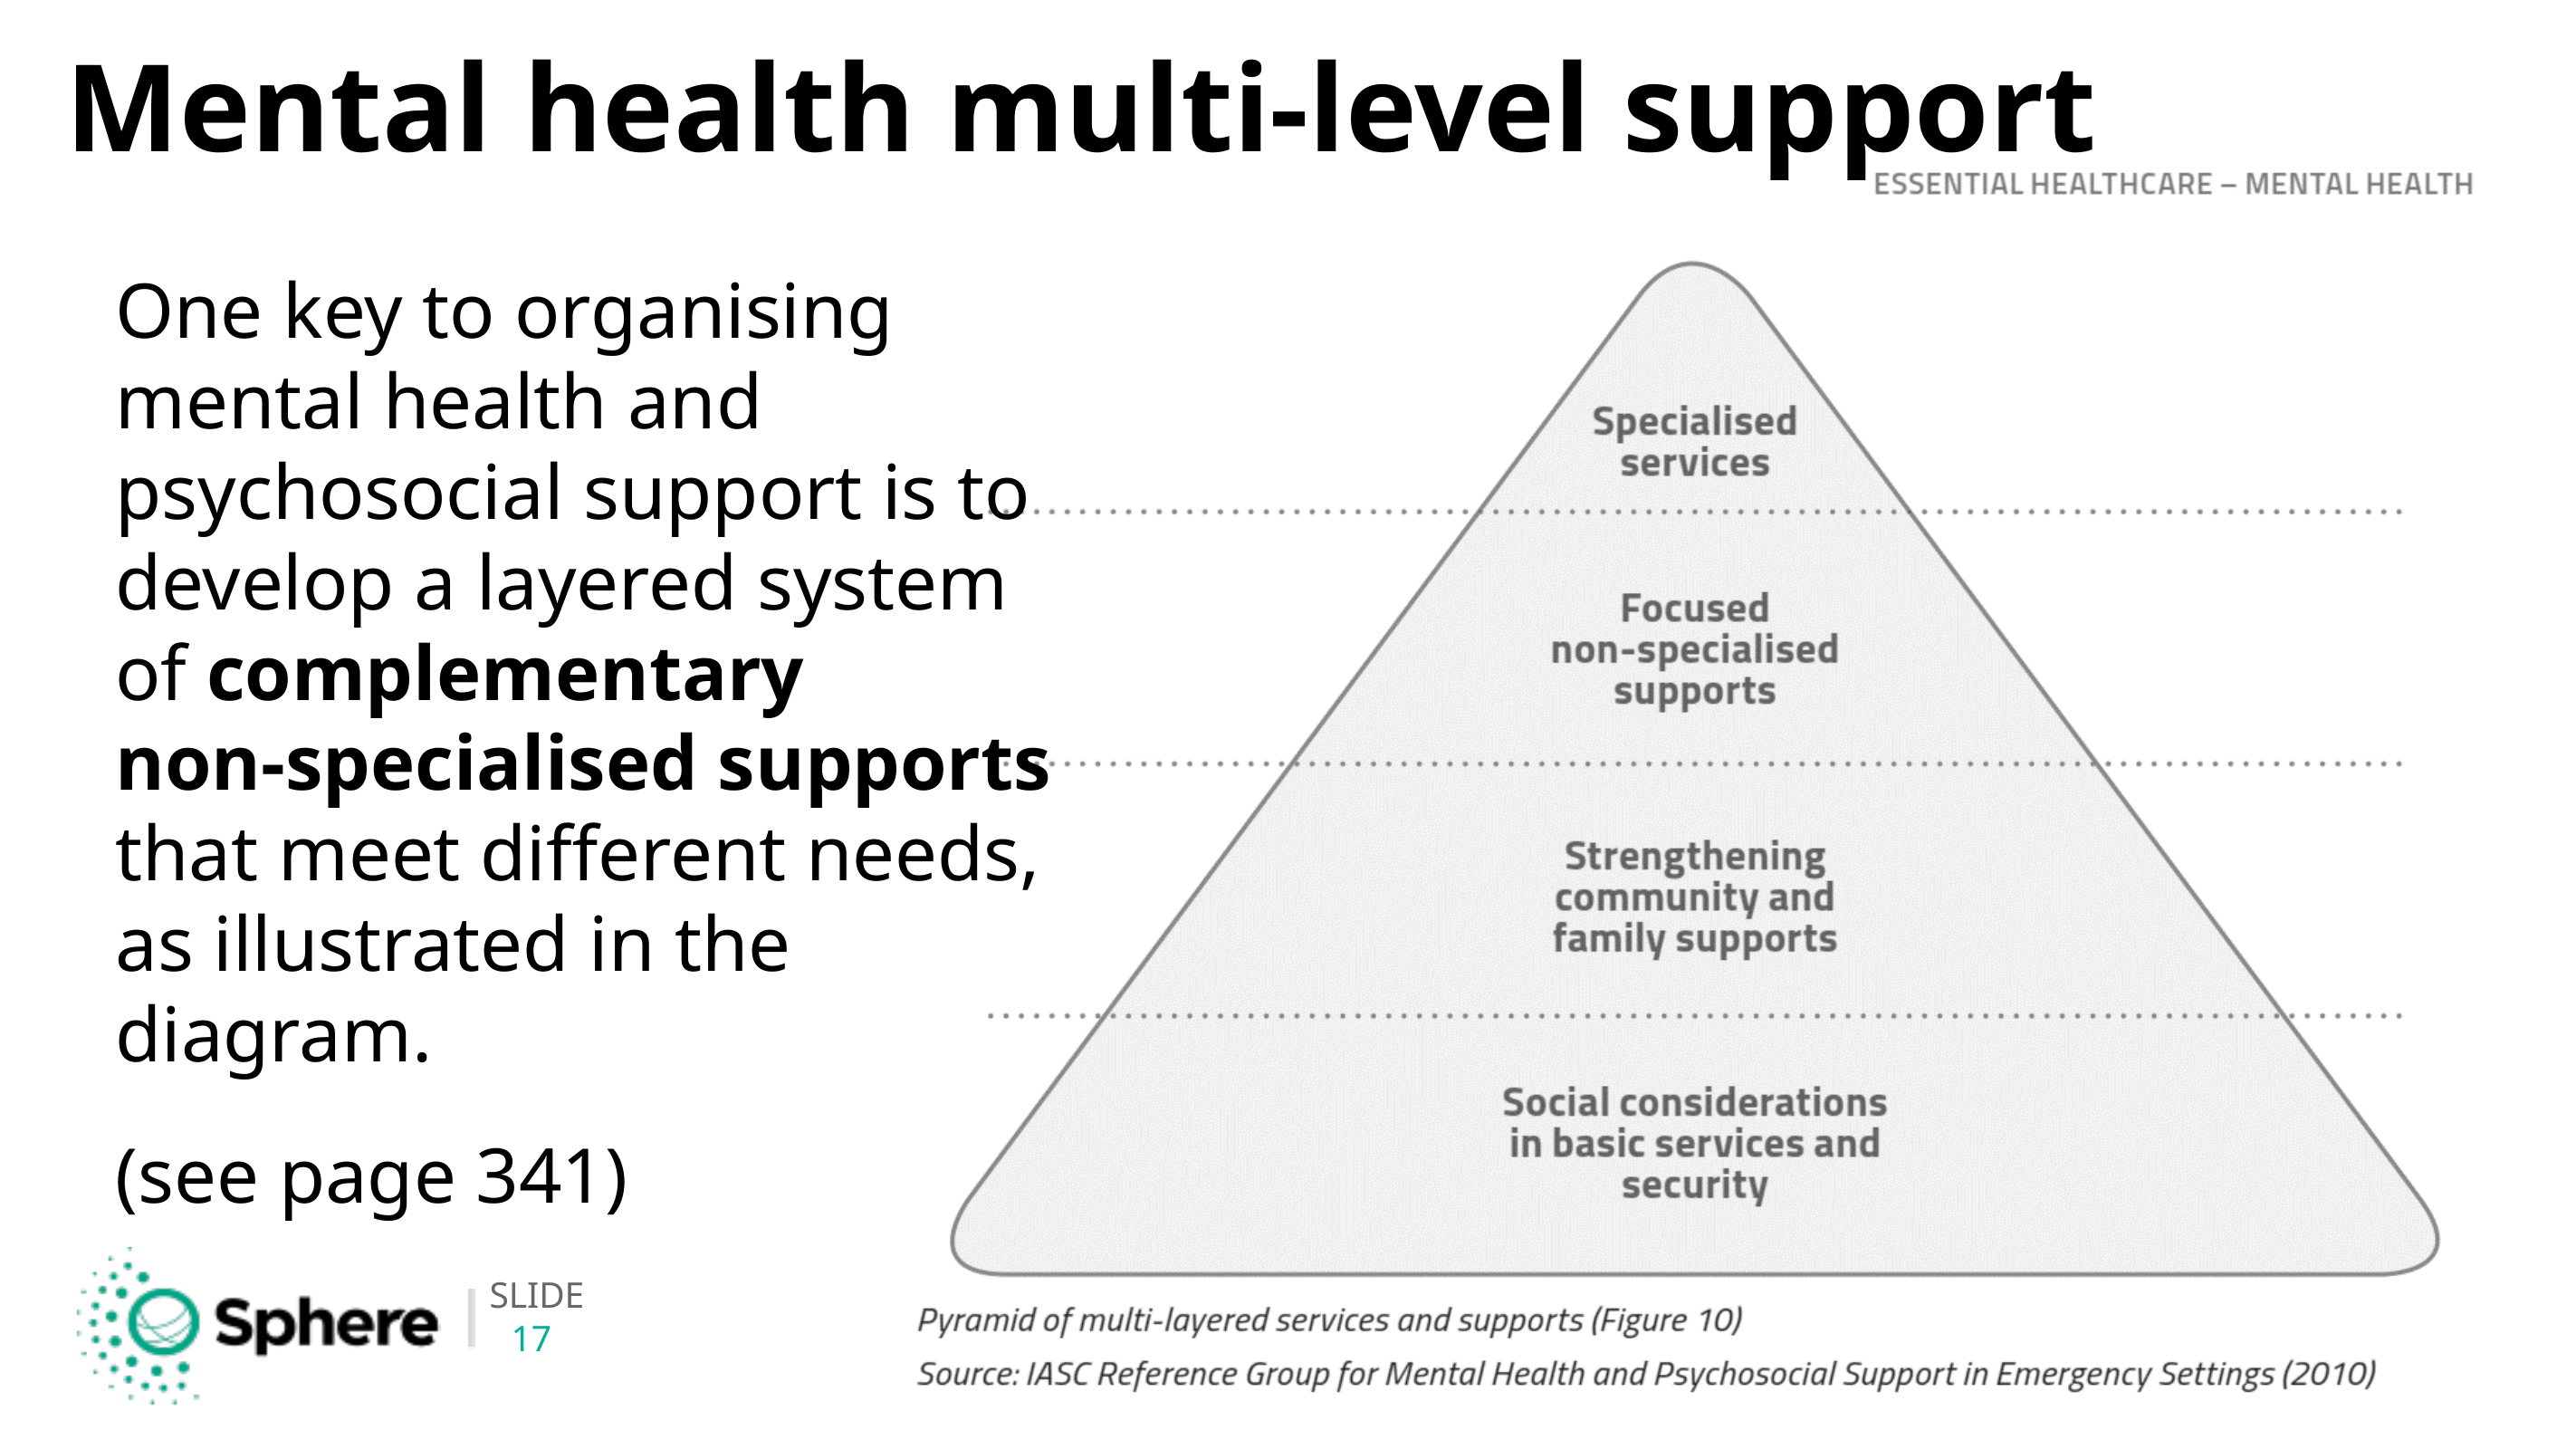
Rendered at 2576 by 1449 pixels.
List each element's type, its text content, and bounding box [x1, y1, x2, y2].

picture [468, 1310, 479, 1349]
title Mental health multi-level support [57, 23, 2131, 193]
slide_number 17 [503, 1308, 563, 1367]
list One key to organising mental health and psychosocial support is to develop a layered system of complementary non-specialised supports that meet different needs, as illustrated in the diagram. (see page 341) [107, 254, 844, 1310]
picture [77, 1247, 441, 1407]
picture [848, 158, 2499, 1406]
